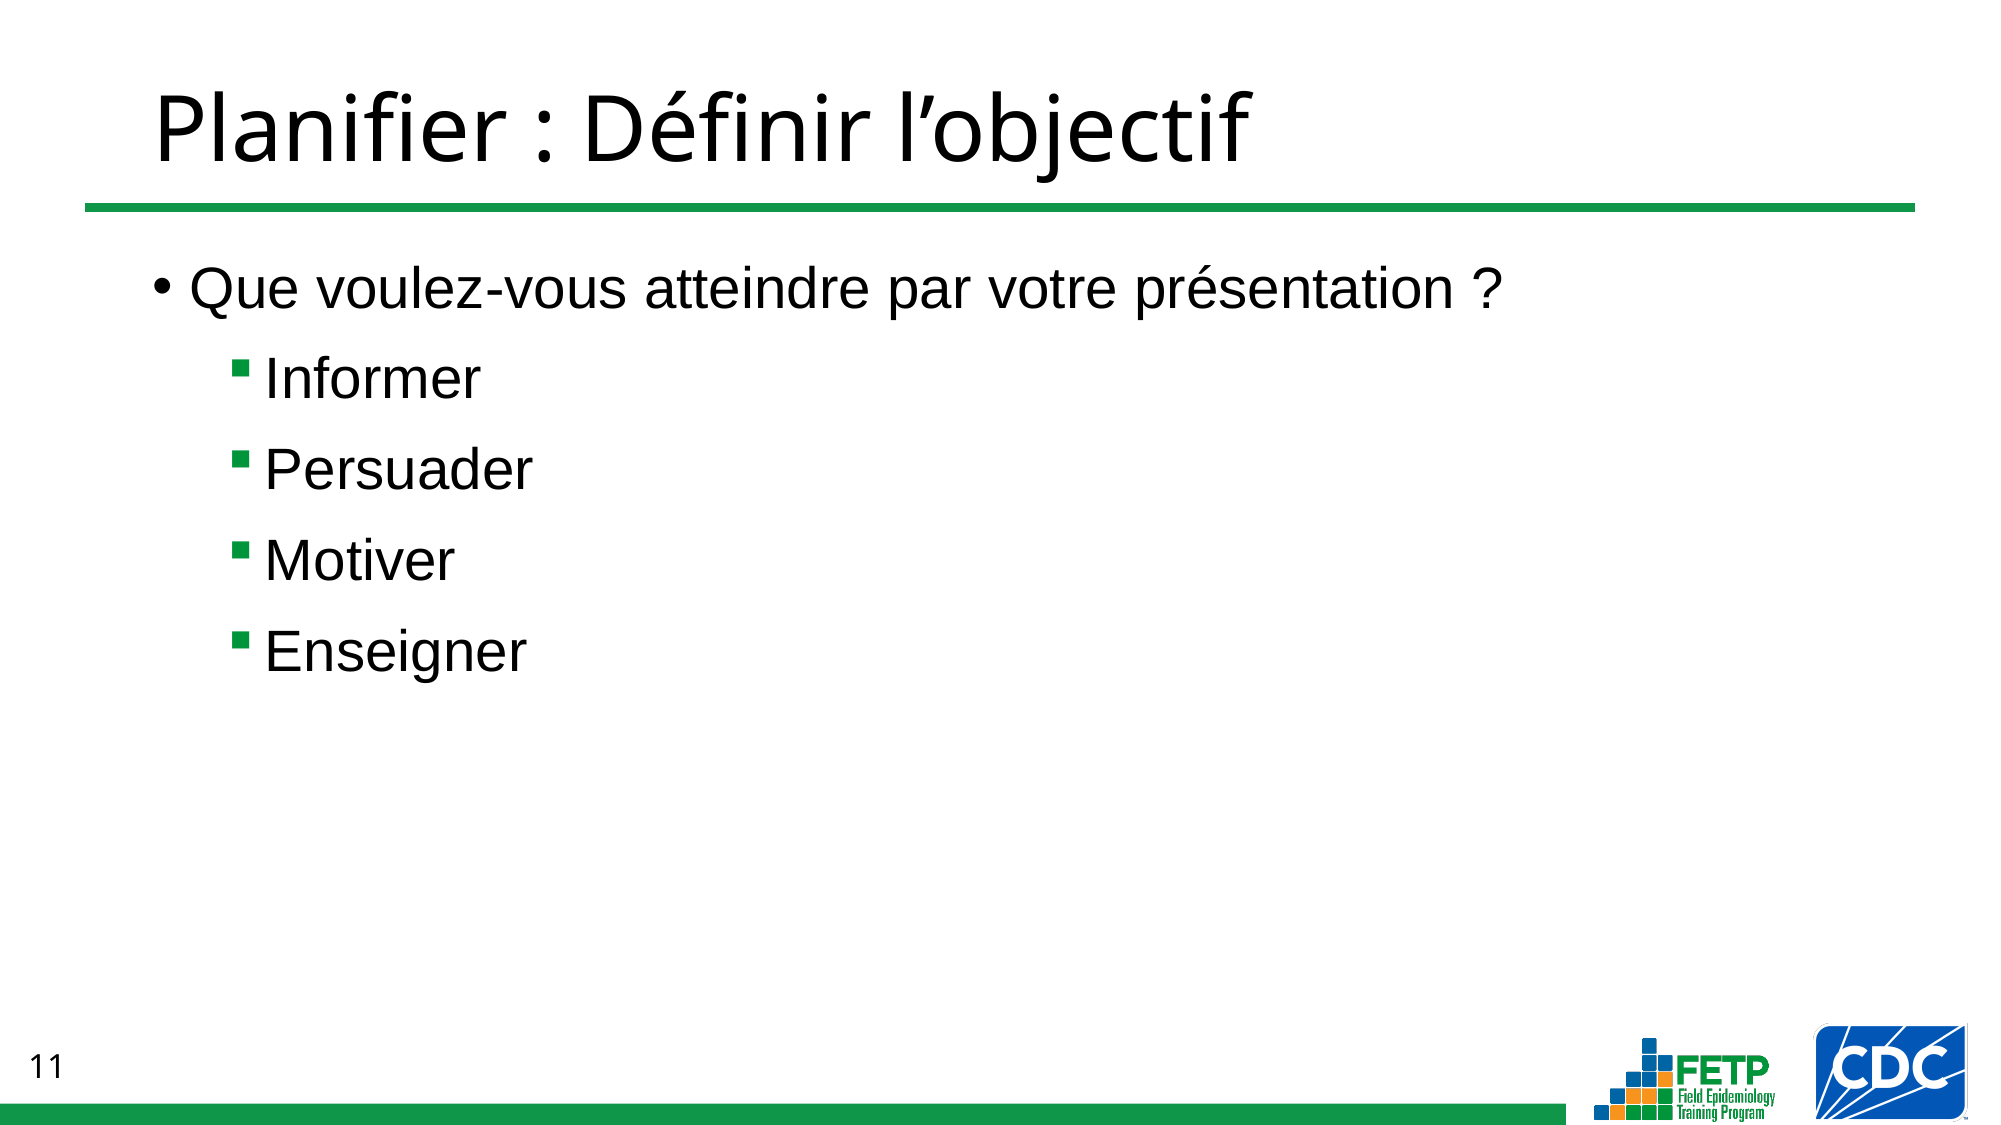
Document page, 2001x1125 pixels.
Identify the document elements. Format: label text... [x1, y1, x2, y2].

title Planifier : Définir l’objectif [137, 75, 1863, 207]
list Que voulez-vous atteindre par votre présentation ? Informer Persuader Motiver Enseigner [137, 242, 1863, 1004]
picture [1594, 1038, 1775, 1122]
picture [1813, 1023, 1968, 1122]
